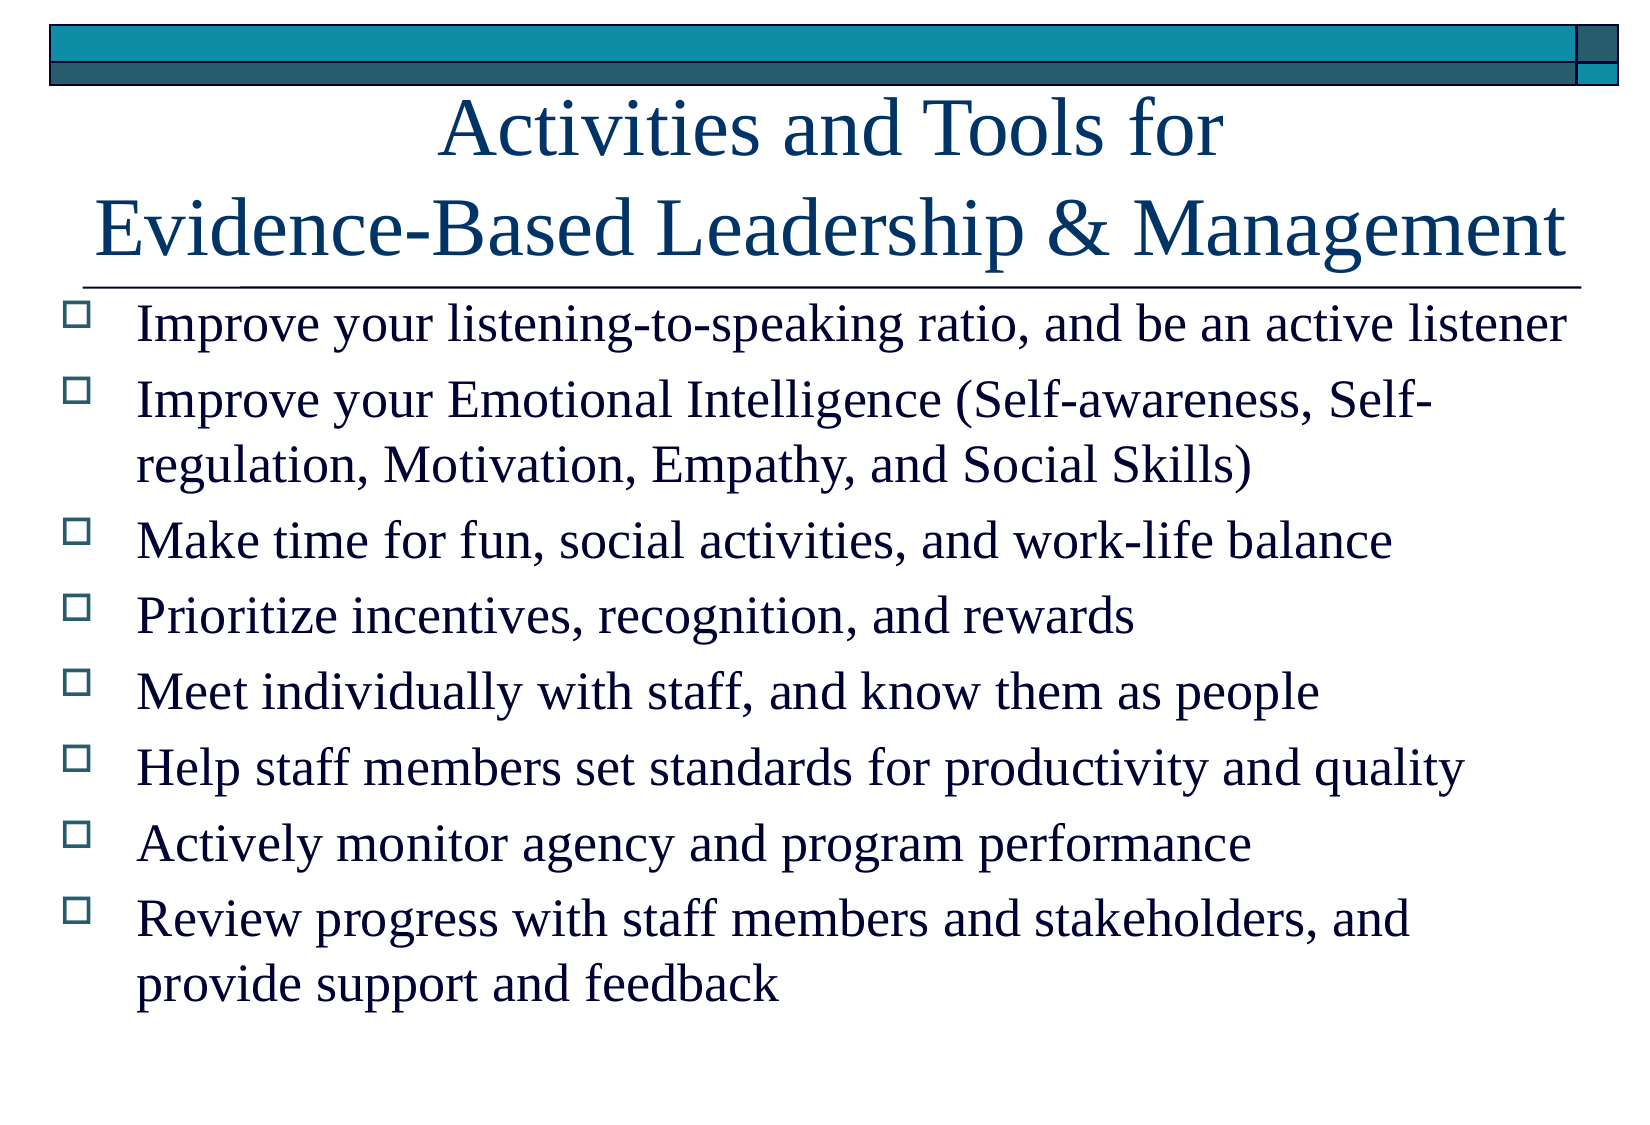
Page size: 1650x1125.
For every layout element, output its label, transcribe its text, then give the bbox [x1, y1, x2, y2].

title Activities and Tools for Evidence-Based Leadership & Management [39, 83, 1624, 281]
list Improve your listening-to-speaking ratio, and be an active listener Improve your Emotional Intelligence (Self-awareness, Self-regulation, Motivation, Empathy, and Social Skills) Make time for fun, social activities, and work-life balance Prioritize incentives, recognition, and rewards Meet individually with staff, and know them as people Help staff members set standards for productivity and quality Actively monitor agency and program performance Review progress with staff members and stakeholders, and provide support and feedback [44, 279, 1601, 1104]
